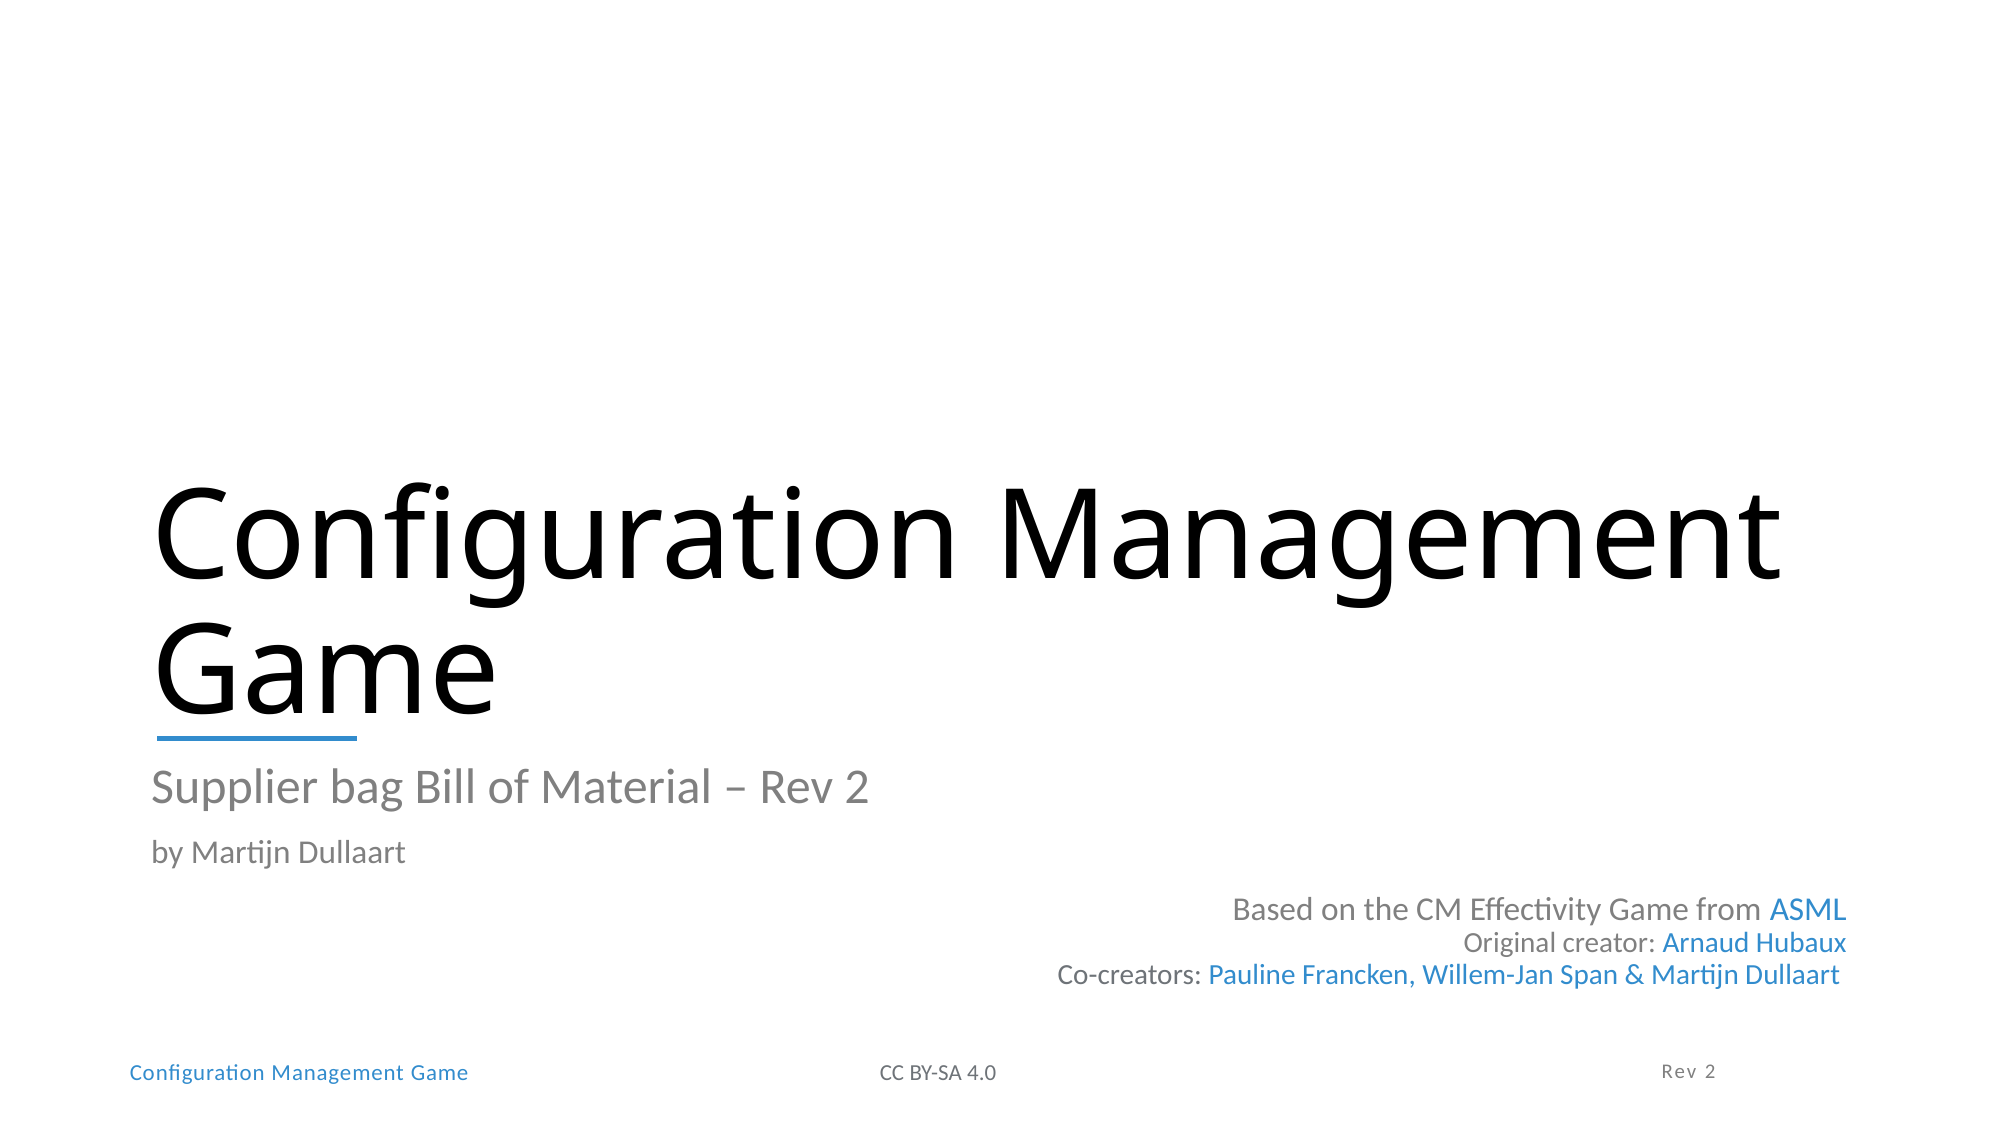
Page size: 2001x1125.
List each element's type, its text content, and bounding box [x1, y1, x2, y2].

text_box Rev 2 [1272, 1057, 1716, 1084]
title Configuration Management Game [136, 280, 1984, 749]
list Supplier bag Bill of Material – Rev 2 by Martijn Dullaart Based on the CM Effectivity Game from ASML Original creator: Arnaud Hubaux Co-creators: Pauline Francken, Willem-Jan Span & Martijn Dullaart [136, 752, 1862, 999]
